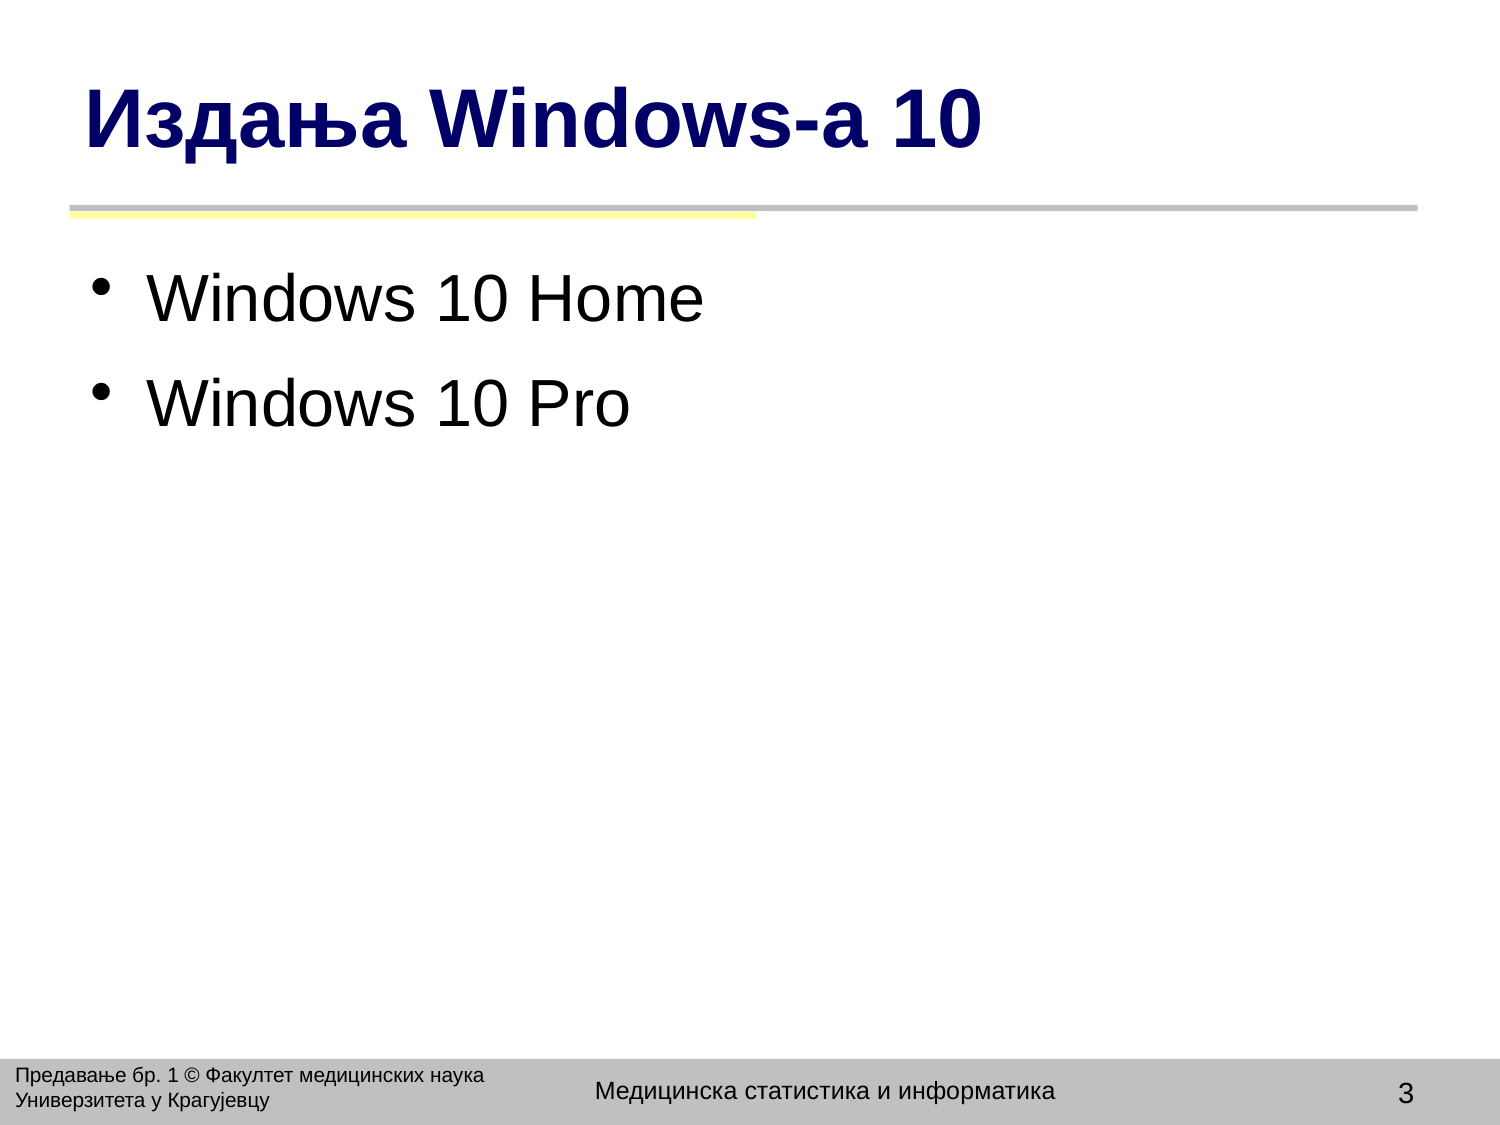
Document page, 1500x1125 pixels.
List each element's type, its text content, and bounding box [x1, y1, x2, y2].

slide_number 3 [1161, 1066, 1430, 1125]
slide_number Предавање бр. 1 © Факултет медицинских наука Универзитета у Крагујевцу [0, 1053, 624, 1108]
title Издања Windows-а 10 [69, 19, 1426, 208]
footer Медицинска статистика и информатика [512, 1066, 1140, 1125]
list Windows 10 Home Windows 10 Pro [74, 246, 1426, 1023]
